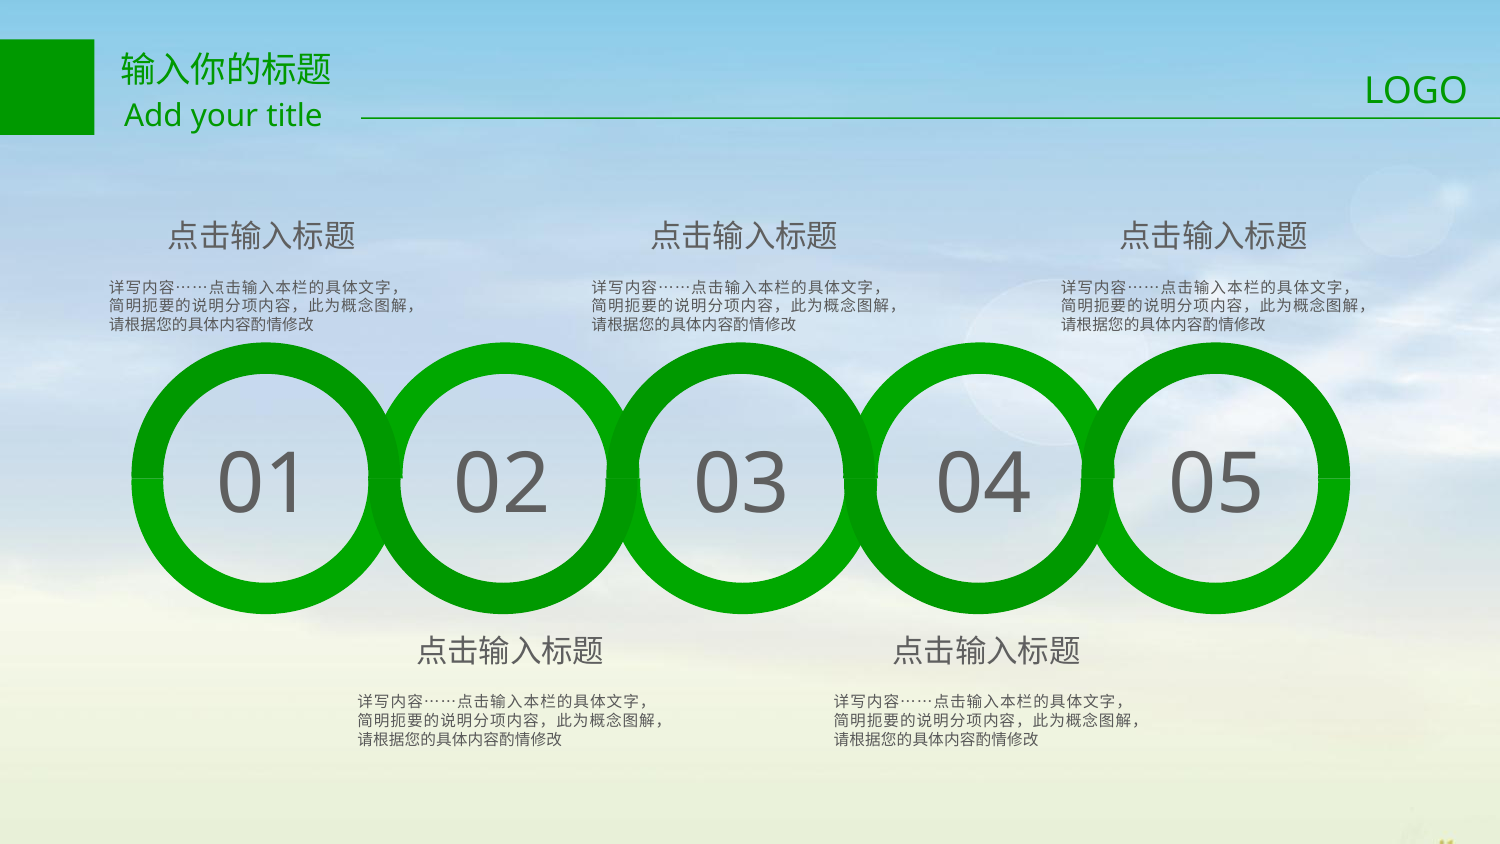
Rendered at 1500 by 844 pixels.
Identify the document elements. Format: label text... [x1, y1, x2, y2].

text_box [816, 625, 1157, 774]
text_box 04 [922, 422, 1044, 535]
text_box [844, 478, 1113, 615]
text_box [386, 342, 623, 479]
text_box 01 [204, 422, 325, 535]
text_box 03 [681, 422, 803, 535]
text_box 05 [1156, 422, 1278, 535]
text_box [1097, 479, 1351, 615]
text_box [574, 210, 914, 360]
text_box [861, 342, 1098, 479]
text_box [1081, 368, 1351, 479]
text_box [91, 210, 432, 360]
picture [0, 0, 1500, 844]
text_box [131, 368, 401, 479]
text_box [368, 478, 638, 615]
text_box 02 [441, 422, 563, 535]
text_box [131, 479, 384, 615]
text_box [623, 478, 860, 615]
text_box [1043, 210, 1384, 360]
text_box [340, 625, 680, 774]
text_box [606, 368, 876, 479]
